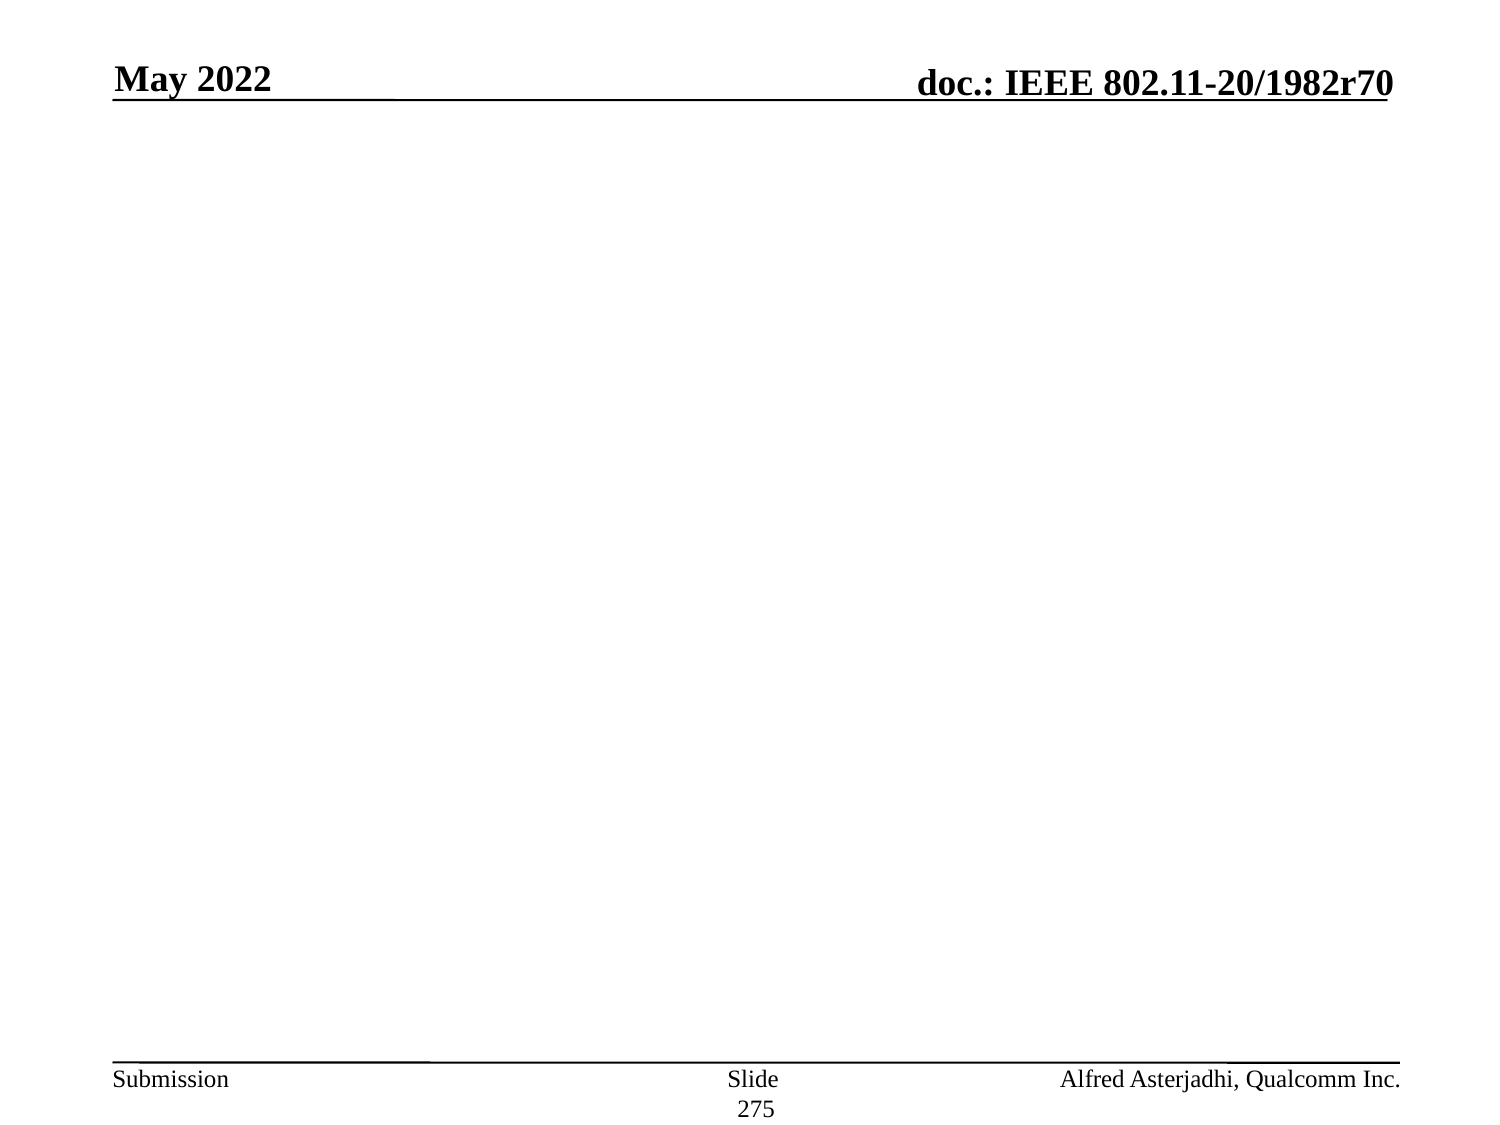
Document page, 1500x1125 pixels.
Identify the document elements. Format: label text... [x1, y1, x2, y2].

slide_number Slide 275 [712, 1061, 800, 1123]
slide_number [114, 54, 423, 100]
footer Alfred Asterjadhi, Qualcomm Inc. [878, 1061, 1402, 1093]
